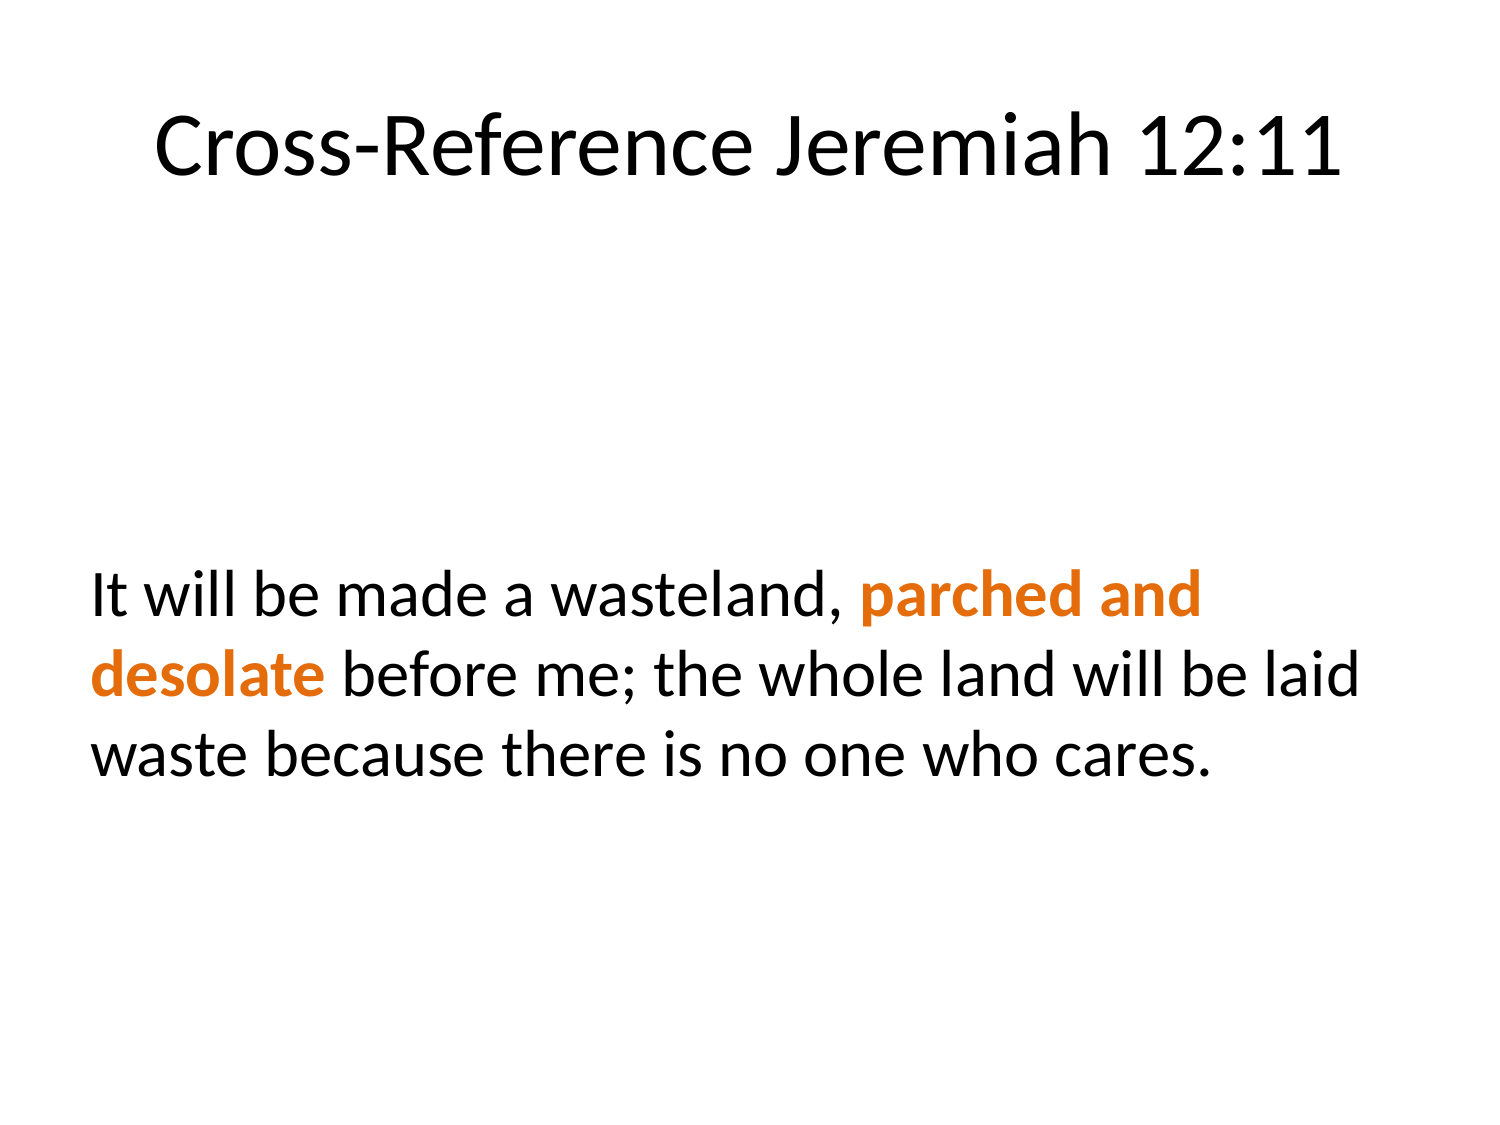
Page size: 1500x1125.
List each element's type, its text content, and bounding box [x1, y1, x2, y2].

list It will be made a wasteland, parched and desolate before me; the whole land will be laid waste because there is no one who cares. [75, 262, 1425, 1005]
title Cross-Reference Jeremiah 12:11 [75, 45, 1425, 233]
